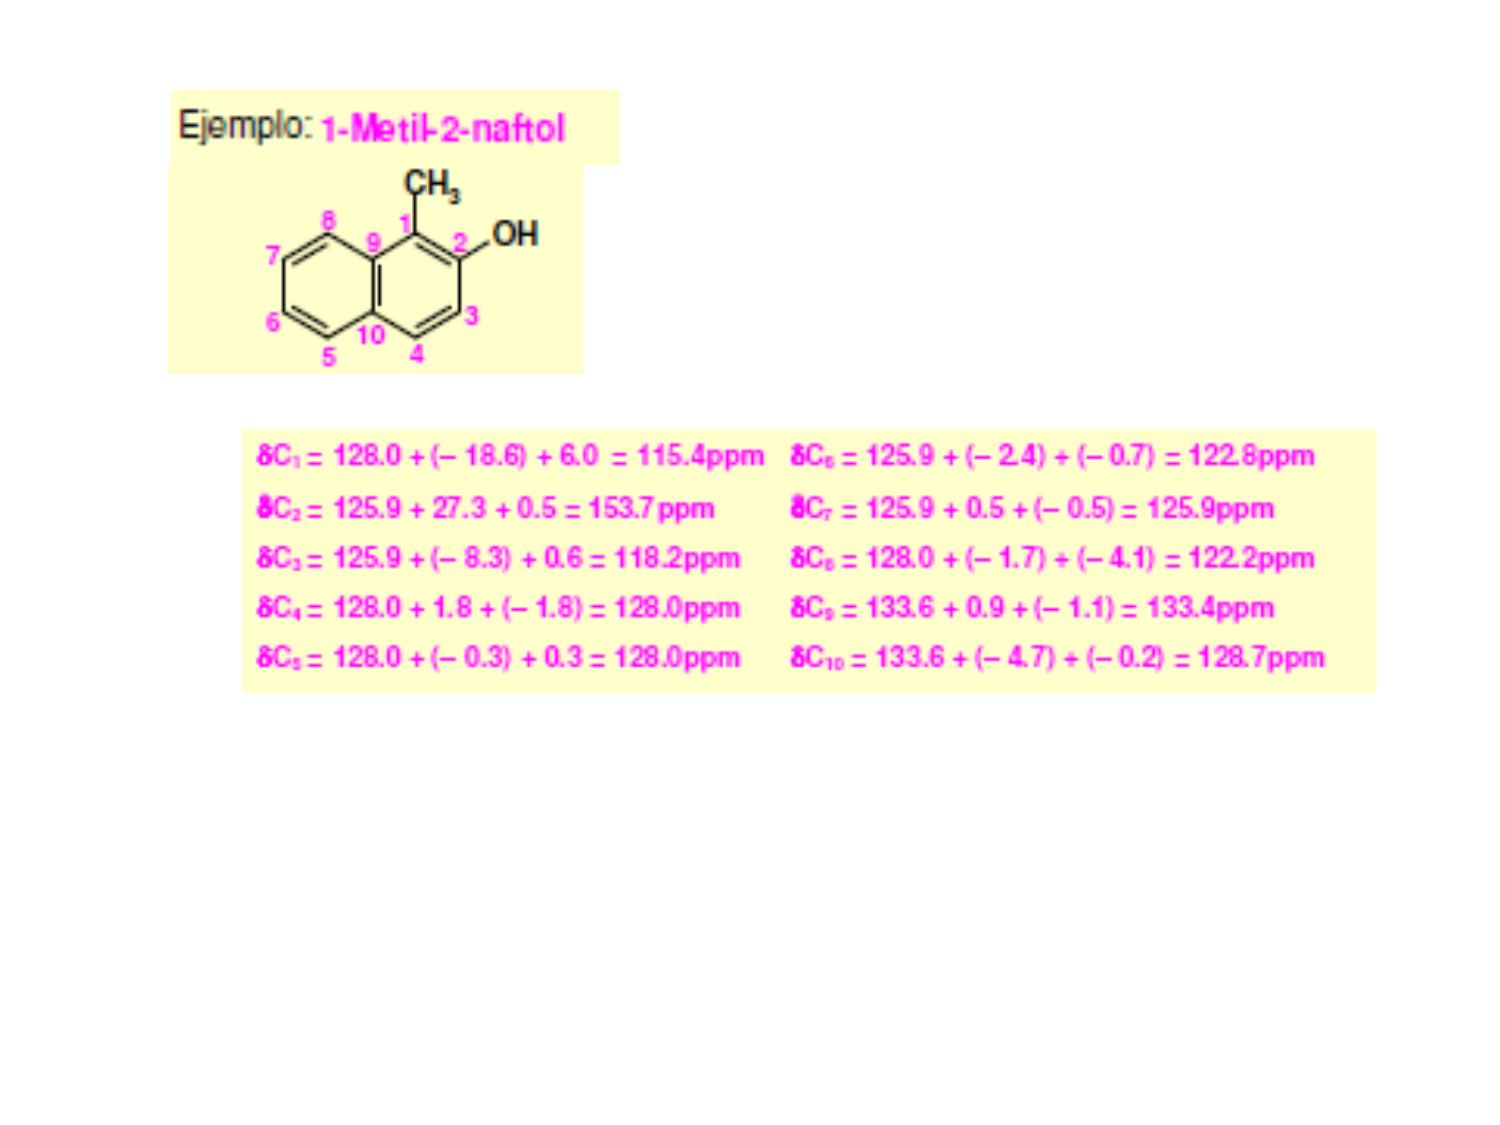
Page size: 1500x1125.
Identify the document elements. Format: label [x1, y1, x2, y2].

picture [167, 89, 621, 374]
picture [241, 429, 1377, 693]
